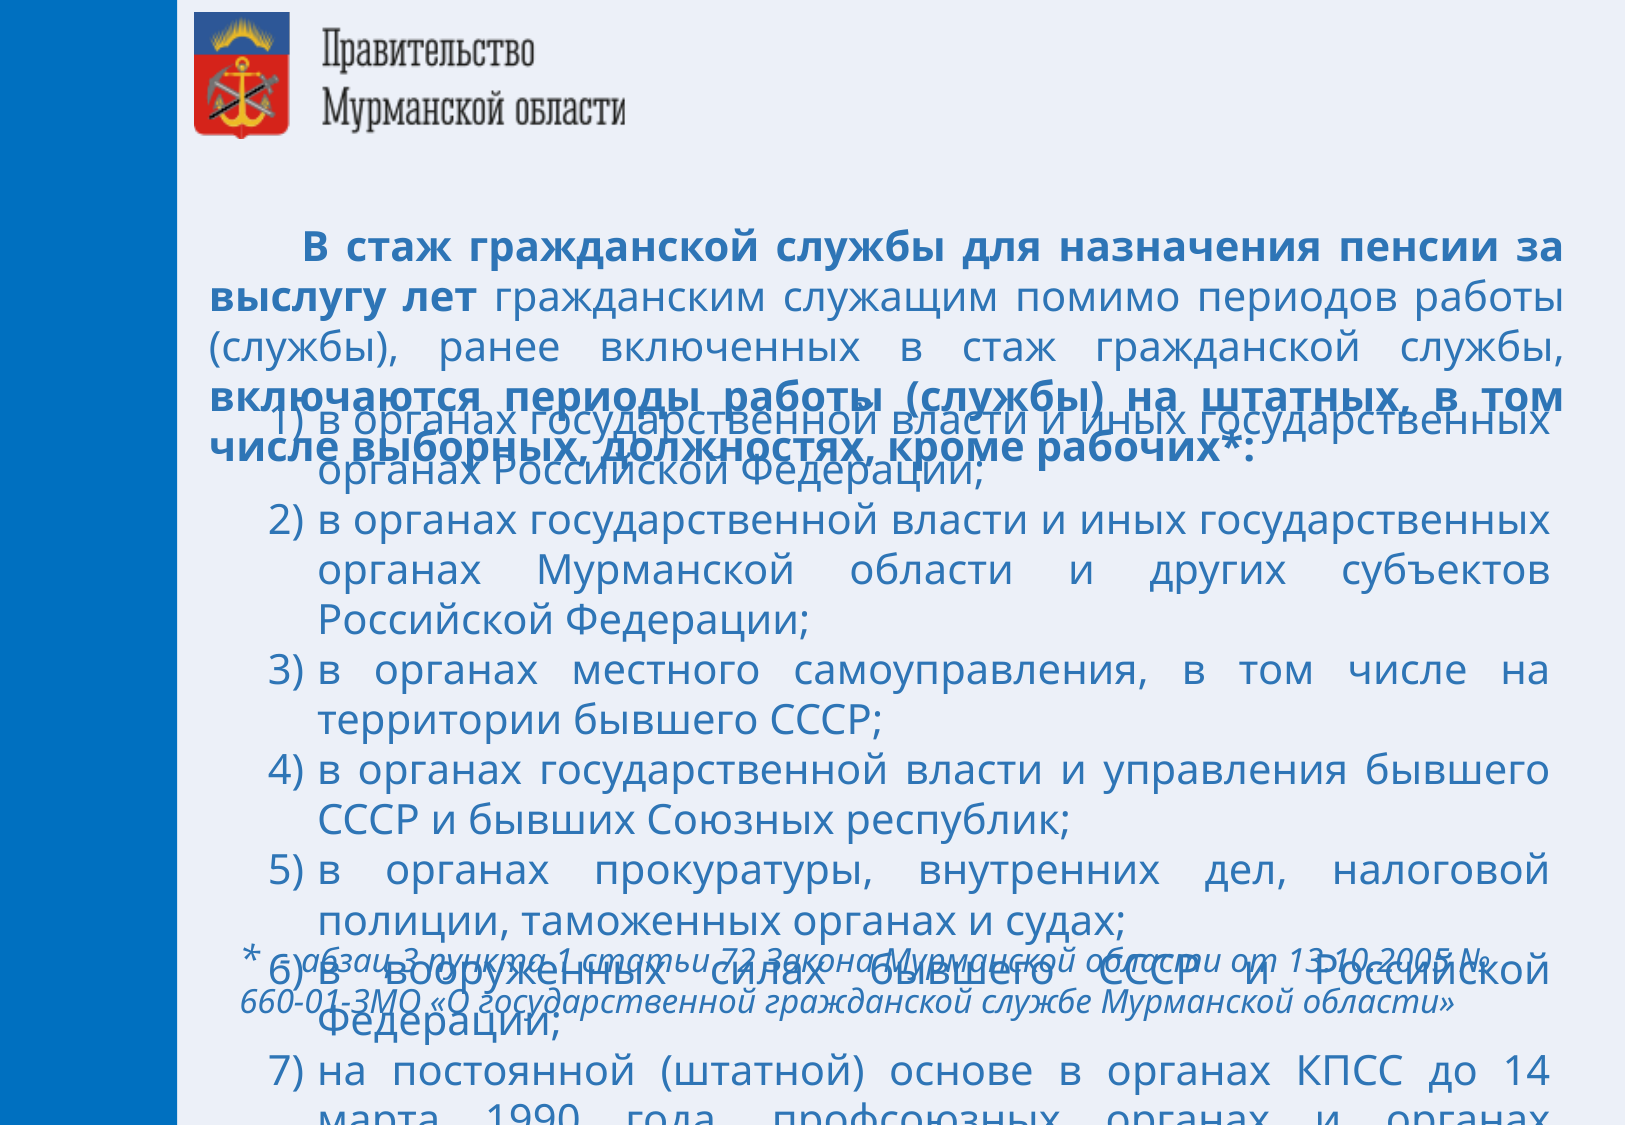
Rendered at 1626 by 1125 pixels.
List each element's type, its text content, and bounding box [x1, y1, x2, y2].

picture [194, 12, 625, 139]
text_box * - абзац 3 пункта 1 статьи 72 Закона Мурманской области от 13.10.2005 № 660-01-ЗМО «О государственной гражданской службе Мурманской области» [224, 927, 1566, 1028]
text_box в органах государственной власти и иных государственных органах Российской Федерации; в органах государственной власти и иных государственных органах Мурманской области и других субъектов Российской Федерации; в органах местного самоуправления, в том числе на территории бывшего СССР; в органах государственной власти и управления бывшего СССР и бывших Союзных республик; в органах прокуратуры, внутренних дел, налоговой полиции, таможенных органах и судах; в вооруженных силах бывшего СССР и Российской Федерации; на постоянной (штатной) основе в органах КПСС до 14 марта 1990 года, профсоюзных органах и органах народного контроля до 31 декабря 1991 года, кроме должностей в парткомах и профкомах на предприятиях, в организациях и учреждениях. [209, 385, 1566, 1125]
text_box В стаж гражданской службы для назначения пенсии за выслугу лет гражданским служащим помимо периодов работы (службы), ранее включенных в стаж гражданской службы, включаются периоды работы (службы) на штатных, в том числе выборных, должностях, кроме рабочих*: [194, 212, 1581, 478]
text_box [0, 0, 178, 1125]
